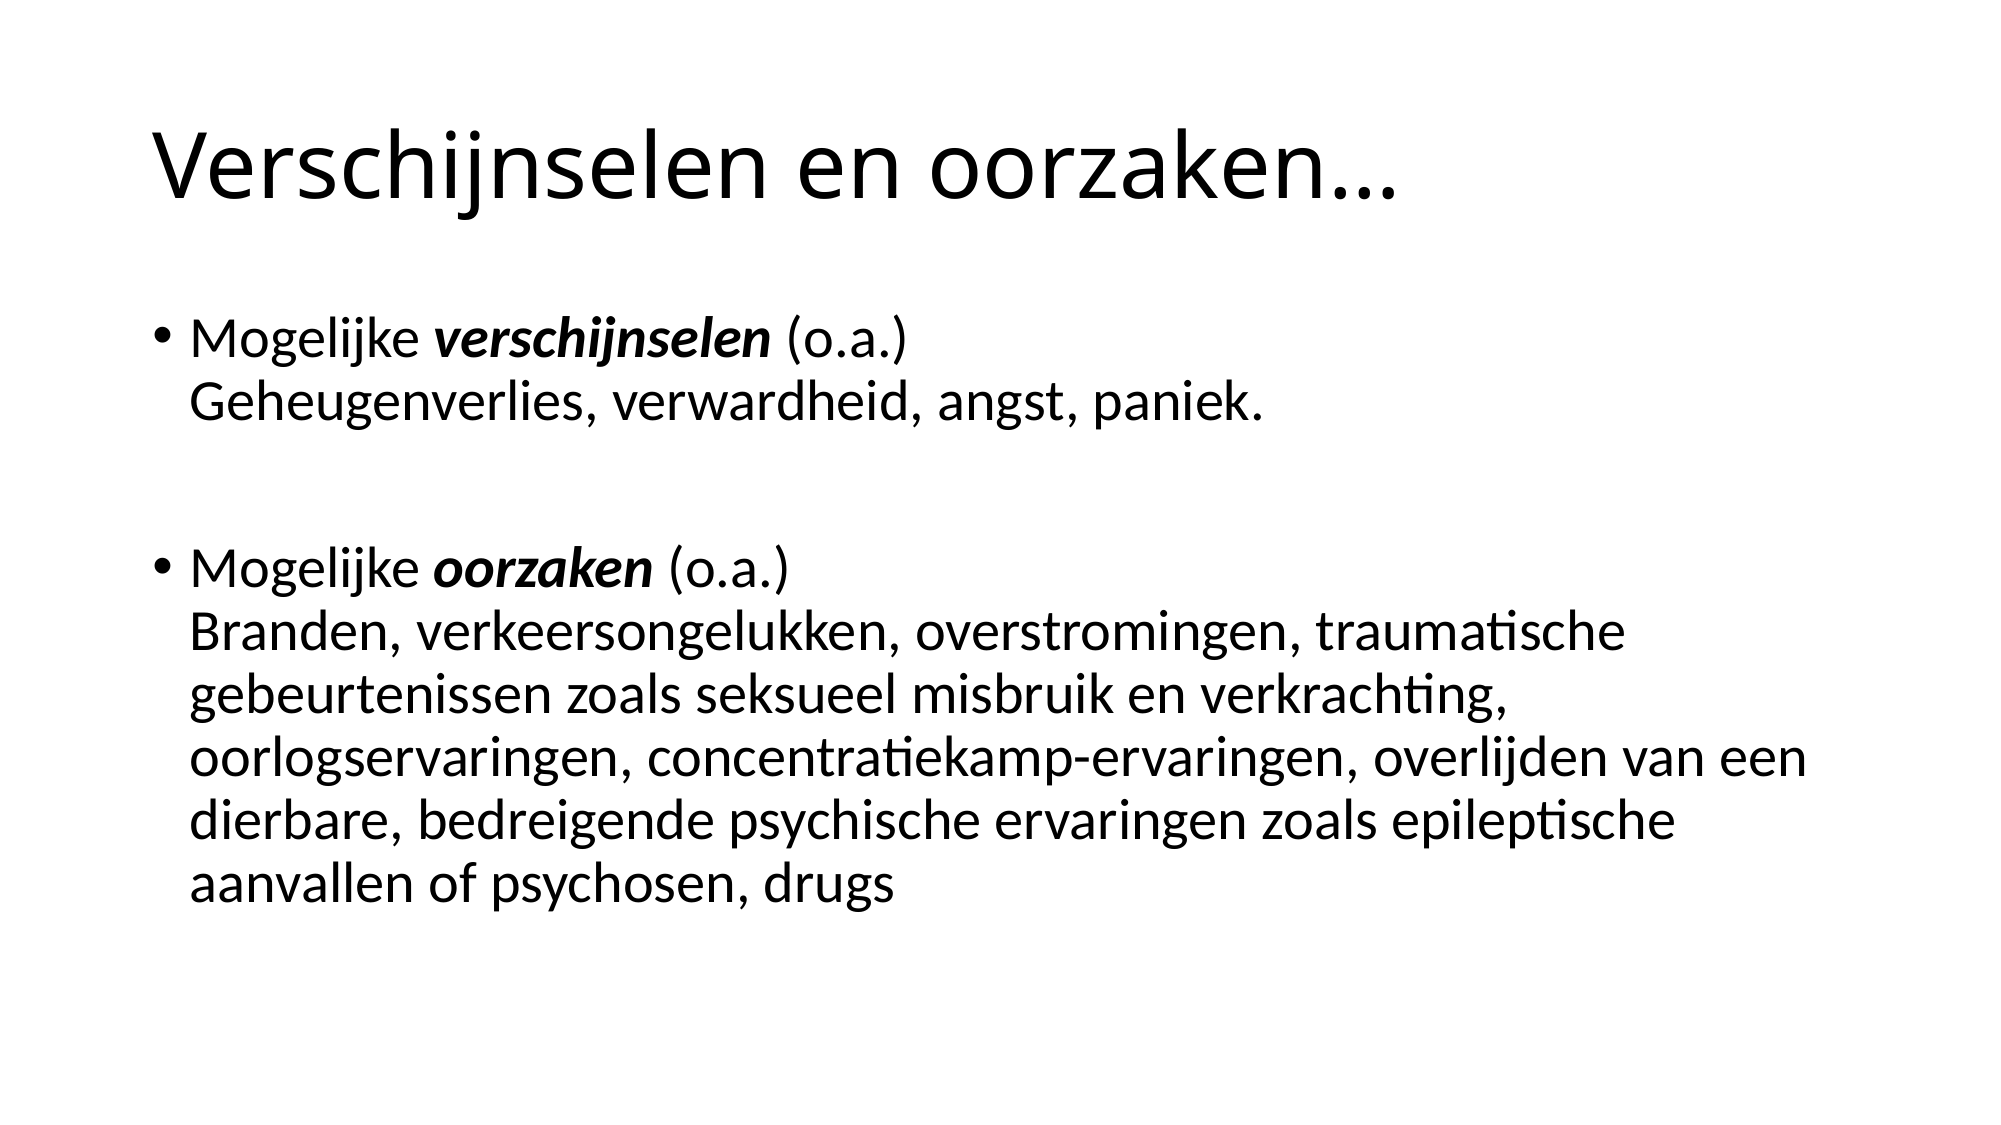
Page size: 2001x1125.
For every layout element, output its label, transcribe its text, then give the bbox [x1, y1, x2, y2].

list Mogelijke verschijnselen (o.a.) Geheugenverlies, verwardheid, angst, paniek. Mogelijke oorzaken (o.a.) Branden, verkeersongelukken, overstromingen, traumatische gebeurtenissen zoals seksueel misbruik en verkrachting, oorlogservaringen, concentratiekamp-ervaringen, overlijden van een dierbare, bedreigende psychische ervaringen zoals epileptische aanvallen of psychosen, drugs [137, 299, 1863, 1014]
title Verschijnselen en oorzaken… [137, 59, 1863, 278]
